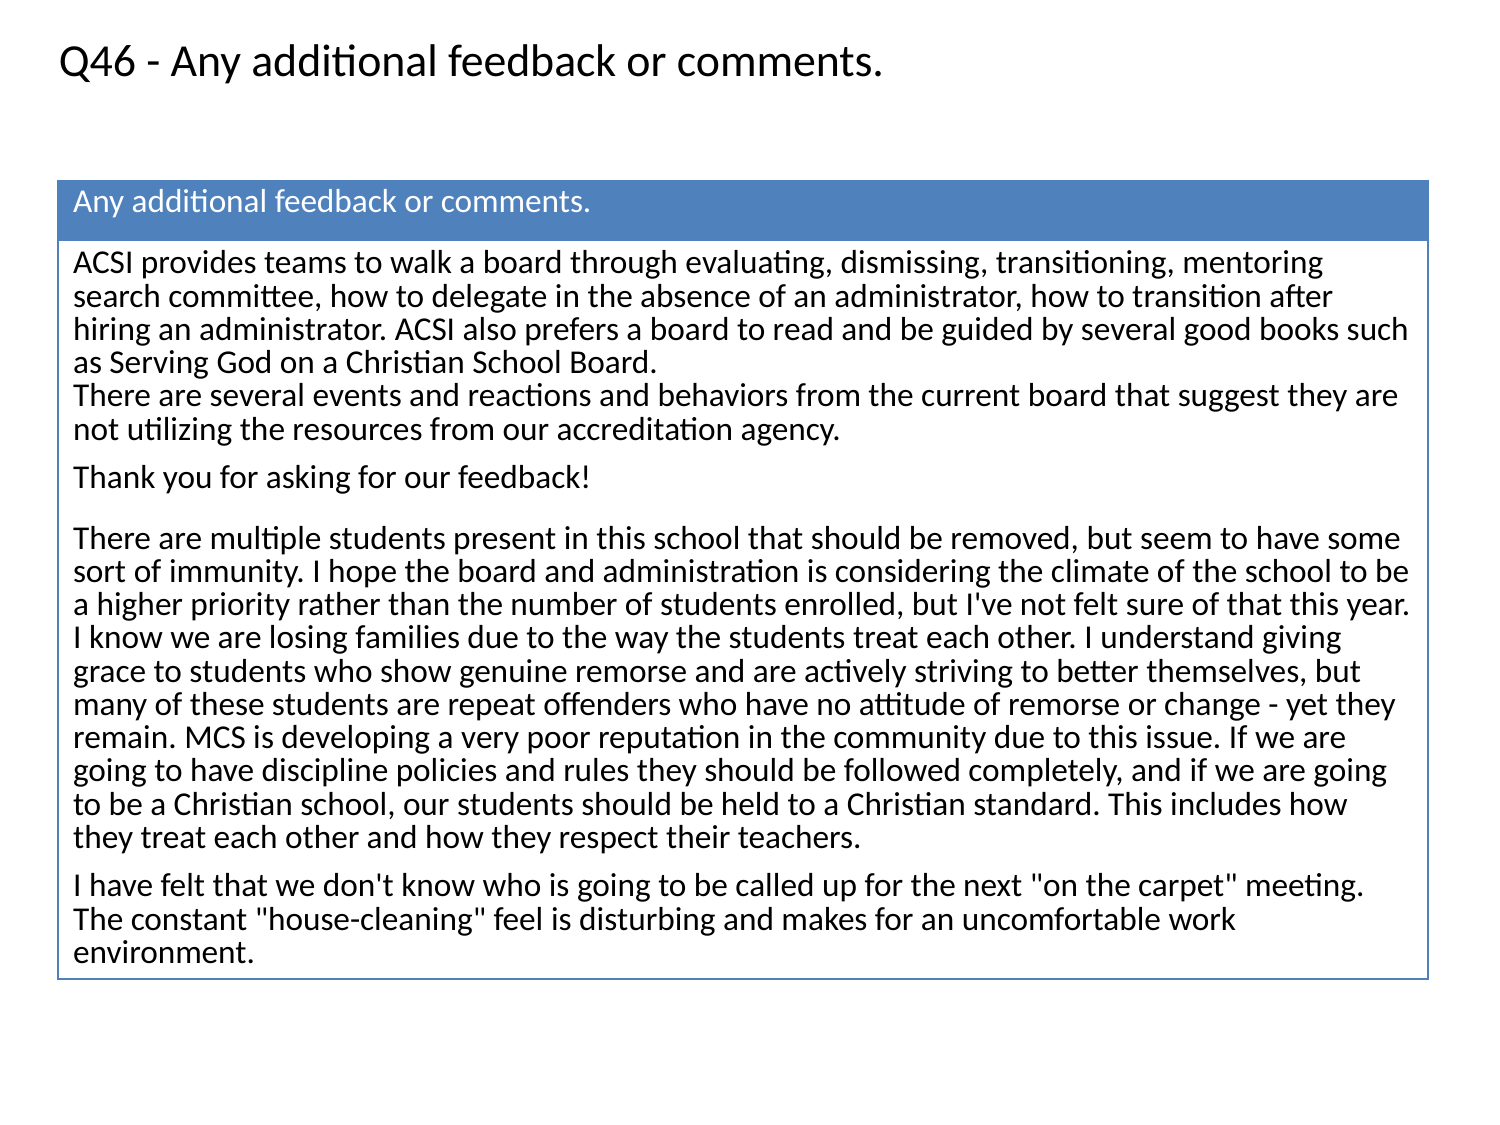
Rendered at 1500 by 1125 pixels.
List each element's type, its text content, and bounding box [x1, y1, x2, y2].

table_header Any additional feedback or comments. [59, 181, 1427, 241]
table_cell ACSI provides teams to walk a board through evaluating, dismissing, transitioning, mentoring search committee, how to delegate in the absence of an administrator, how to transition after hiring an administrator. ACSI also prefers a board to read and be guided by several good books such as Serving God on a Christian School Board. There are several events and reactions and behaviors from the current board that suggest they are not utilizing the resources from our accreditation agency. [59, 241, 1427, 456]
text_box Q46 - Any additional feedback or comments. [44, 22, 1395, 84]
table_cell Thank you for asking for our feedback! [59, 456, 1427, 517]
table_cell I have felt that we don't know who is going to be called up for the next "on the carpet" meeting. The constant "house-cleaning" feel is disturbing and makes for an uncomfortable work environment. [59, 864, 1427, 978]
table_cell There are multiple students present in this school that should be removed, but seem to have some sort of immunity. I hope the board and administration is considering the climate of the school to be a higher priority rather than the number of students enrolled, but I've not felt sure of that this year. I know we are losing families due to the way the students treat each other. I understand giving grace to students who show genuine remorse and are actively striving to better themselves, but many of these students are repeat offenders who have no attitude of remorse or change - yet they remain. MCS is developing a very poor reputation in the community due to this issue. If we are going to have discipline policies and rules they should be followed completely, and if we are going to be a Christian school, our students should be held to a Christian standard. This includes how they treat each other and how they respect their teachers. [59, 517, 1427, 864]
